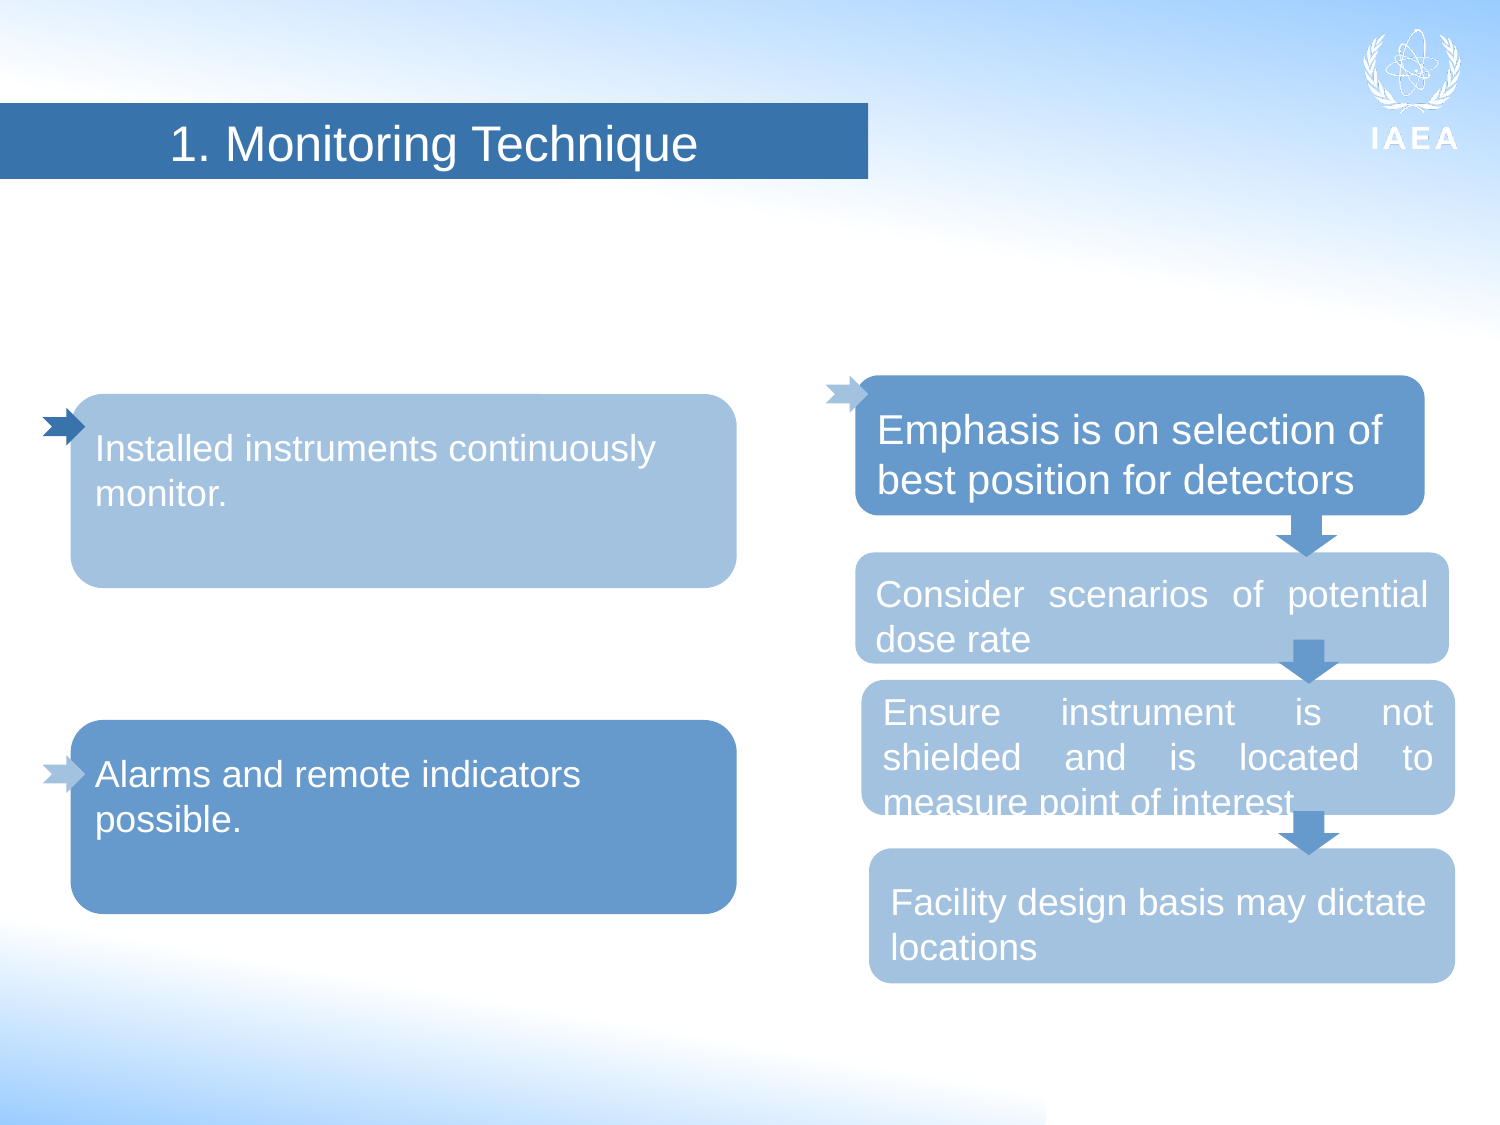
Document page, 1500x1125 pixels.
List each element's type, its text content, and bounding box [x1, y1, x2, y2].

text_box [1273, 510, 1340, 559]
text_box 1. Monitoring Technique [0, 101, 870, 181]
text_box Installed instruments continuously monitor. [68, 391, 739, 591]
text_box [823, 373, 871, 415]
text_box [1275, 808, 1342, 857]
text_box Alarms and remote indicators possible. [68, 717, 739, 917]
text_box Emphasis is on selection of best position for detectors [853, 373, 1427, 518]
text_box [40, 405, 88, 448]
text_box Consider scenarios of potential dose rate [853, 550, 1452, 666]
text_box [40, 753, 88, 795]
text_box Facility design basis may dictate locations [866, 846, 1458, 986]
text_box Ensure instrument is not shielded and is located to measure point of interest [859, 677, 1458, 818]
picture [1363, 29, 1461, 149]
text_box [1275, 637, 1342, 686]
